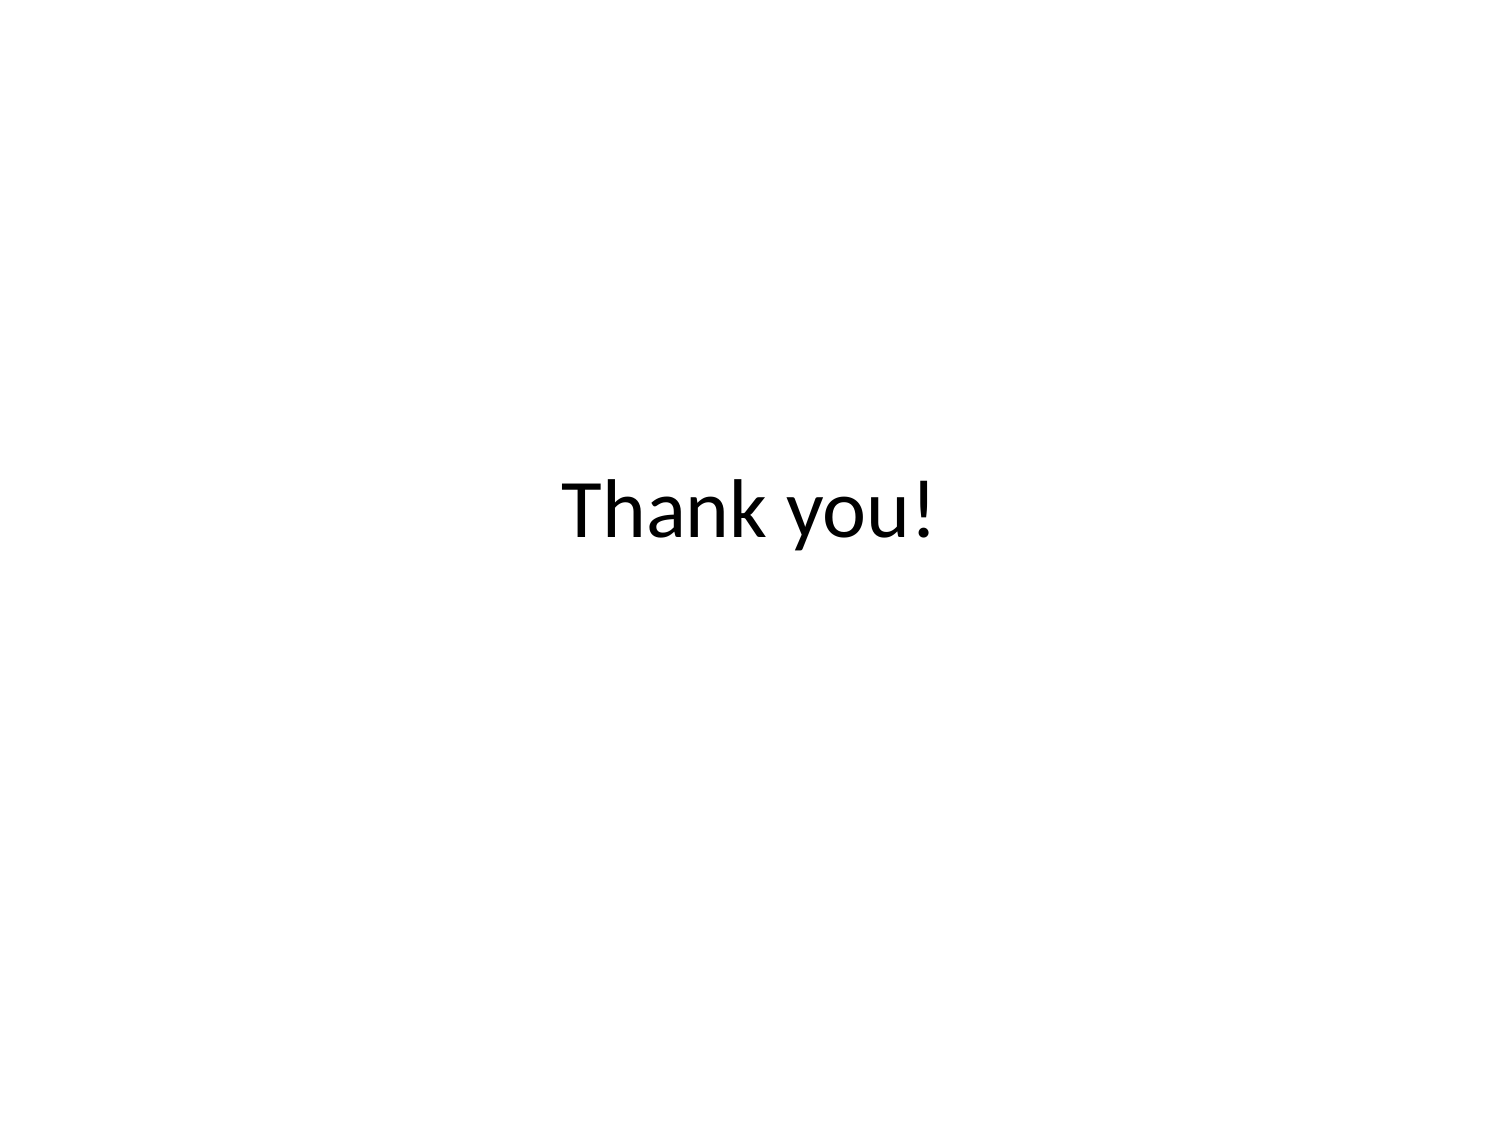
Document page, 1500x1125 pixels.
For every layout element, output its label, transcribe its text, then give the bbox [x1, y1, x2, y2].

text_box Thank you! [547, 446, 953, 562]
